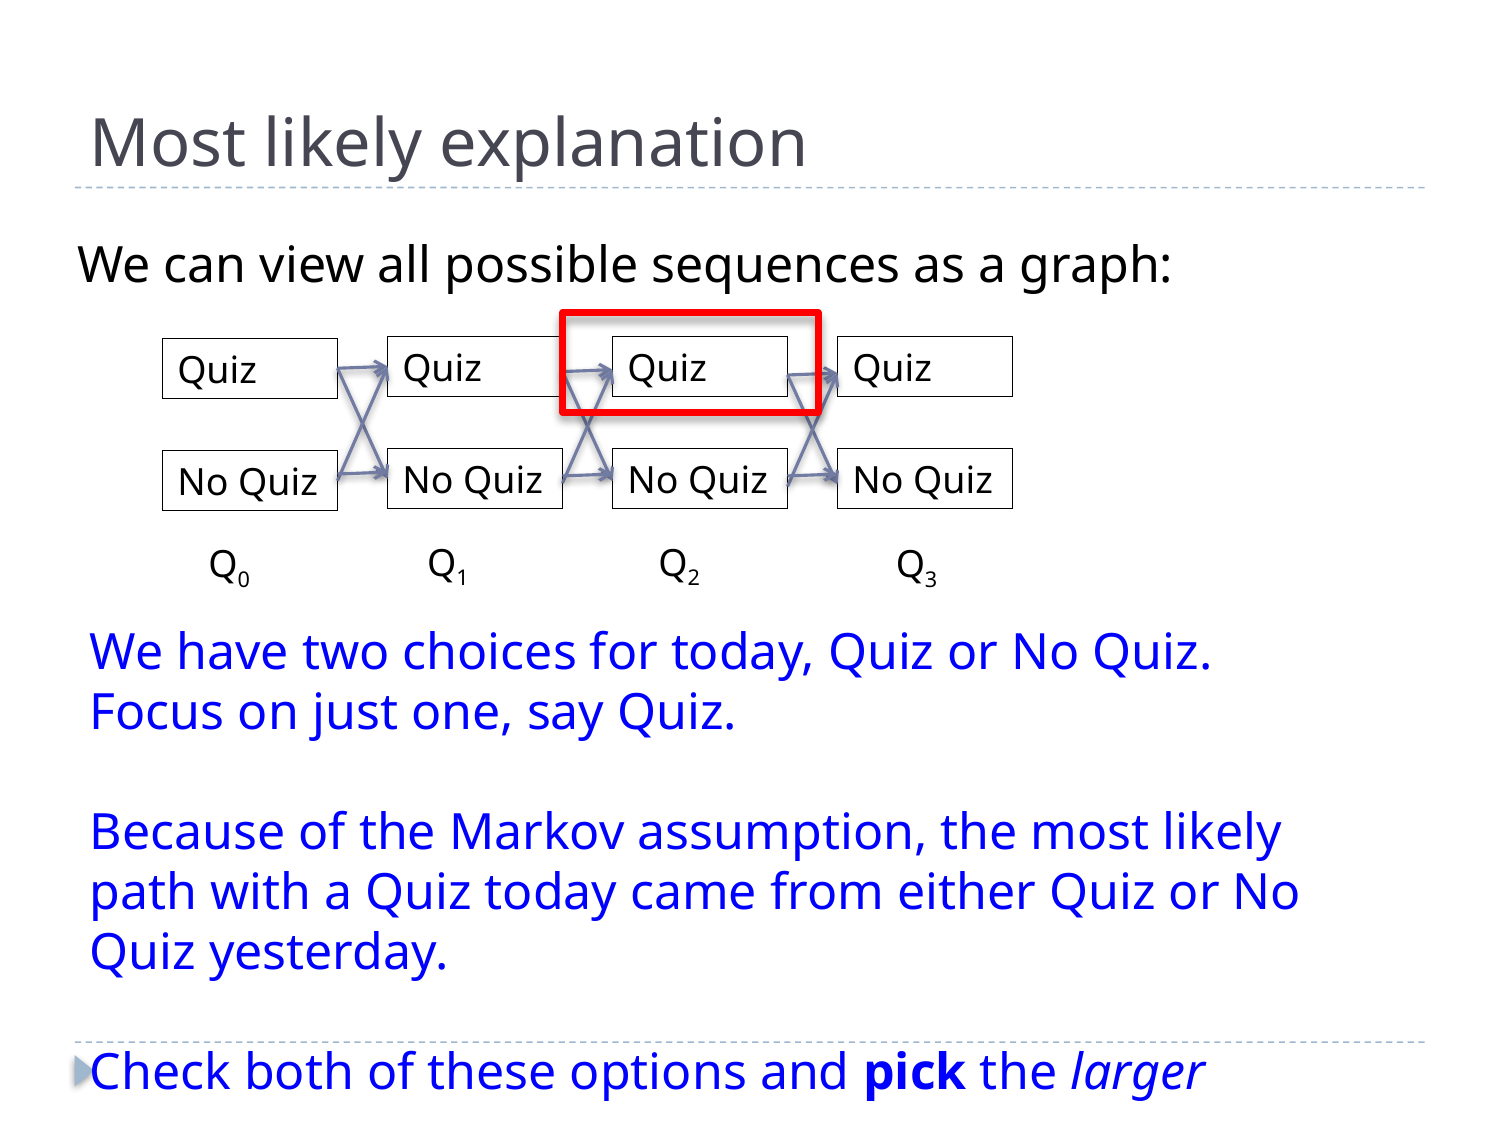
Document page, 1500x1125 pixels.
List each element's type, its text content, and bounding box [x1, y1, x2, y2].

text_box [337, 367, 388, 471]
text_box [787, 372, 838, 473]
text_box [562, 473, 613, 477]
text_box We have two choices for today, Quiz or No Quiz. Focus on just one, say Quiz. Because of the Markov assumption, the most likely path with a Quiz today came from either Quiz or No Quiz yesterday. Check both of these options and pick the larger [75, 612, 1382, 1108]
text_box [787, 473, 838, 477]
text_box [562, 369, 613, 473]
title Most likely explanation [75, 24, 1425, 188]
text_box No Quiz [837, 448, 1013, 509]
text_box Quiz [387, 336, 556, 397]
text_box Quiz [837, 336, 1013, 397]
text_box No Quiz [612, 448, 788, 509]
text_box We can view all possible sequences as a graph: [62, 224, 1263, 300]
text_box Q1 [412, 531, 594, 598]
text_box [562, 312, 819, 413]
text_box Q3 [881, 533, 1063, 599]
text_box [337, 471, 388, 475]
text_box No Quiz [162, 450, 338, 511]
text_box No Quiz [387, 448, 563, 509]
text_box Q2 [643, 531, 825, 598]
text_box Quiz [162, 338, 338, 399]
text_box Q0 [193, 533, 375, 599]
